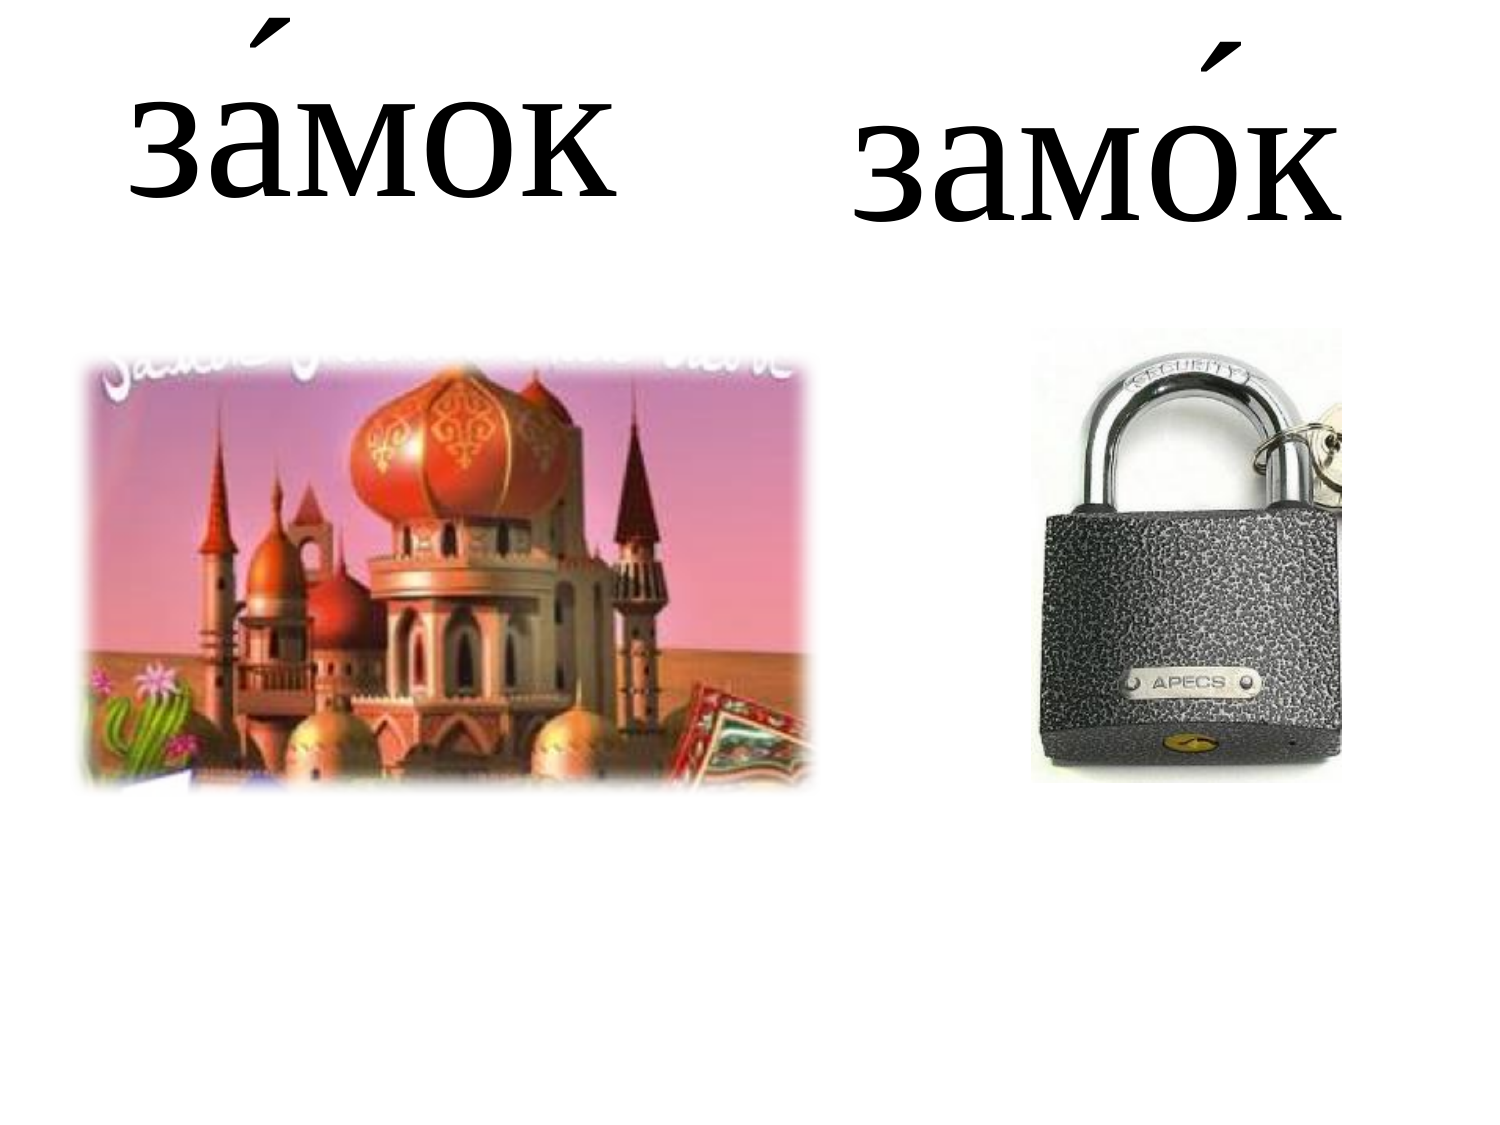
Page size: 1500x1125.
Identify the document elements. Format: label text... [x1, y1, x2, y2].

text_box замо́к [726, 46, 1465, 235]
picture [1030, 327, 1342, 783]
title за́мок [75, 0, 668, 233]
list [70, 351, 821, 798]
